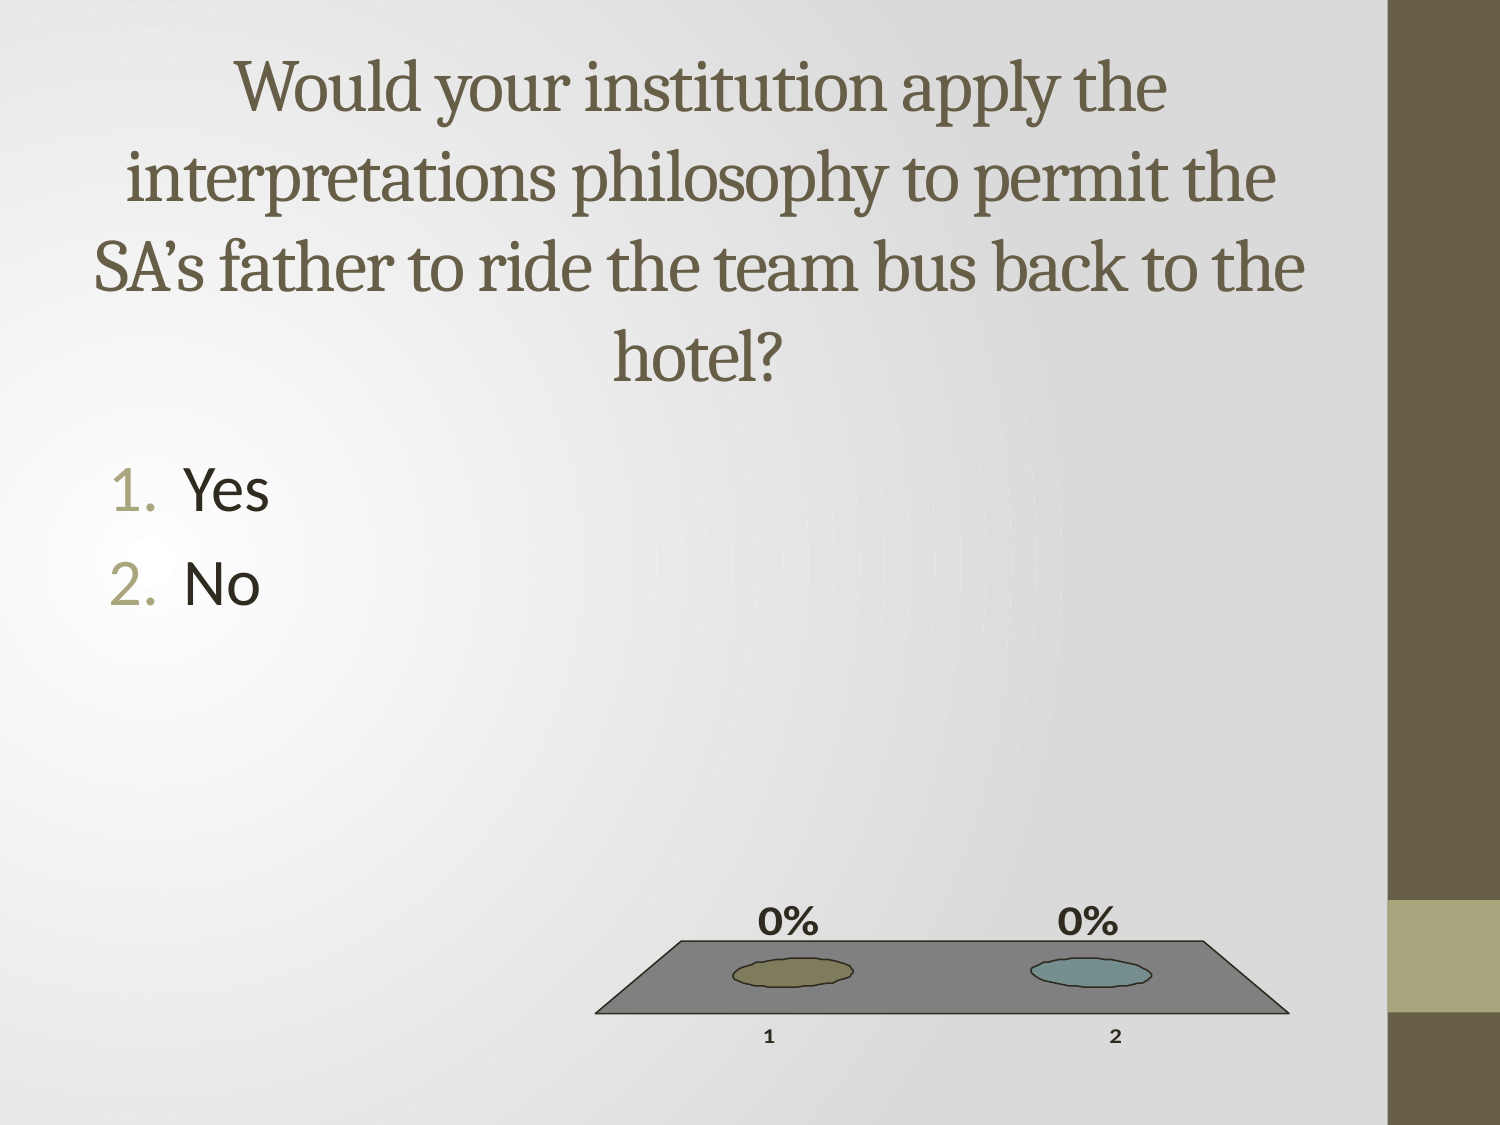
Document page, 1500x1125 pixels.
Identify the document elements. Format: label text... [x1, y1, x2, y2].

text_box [574, 374, 1326, 1088]
list Yes No [75, 437, 571, 1050]
title Would your institution apply the interpretations philosophy to permit the SA’s father to ride the team bus back to the hotel? [75, 45, 1325, 388]
